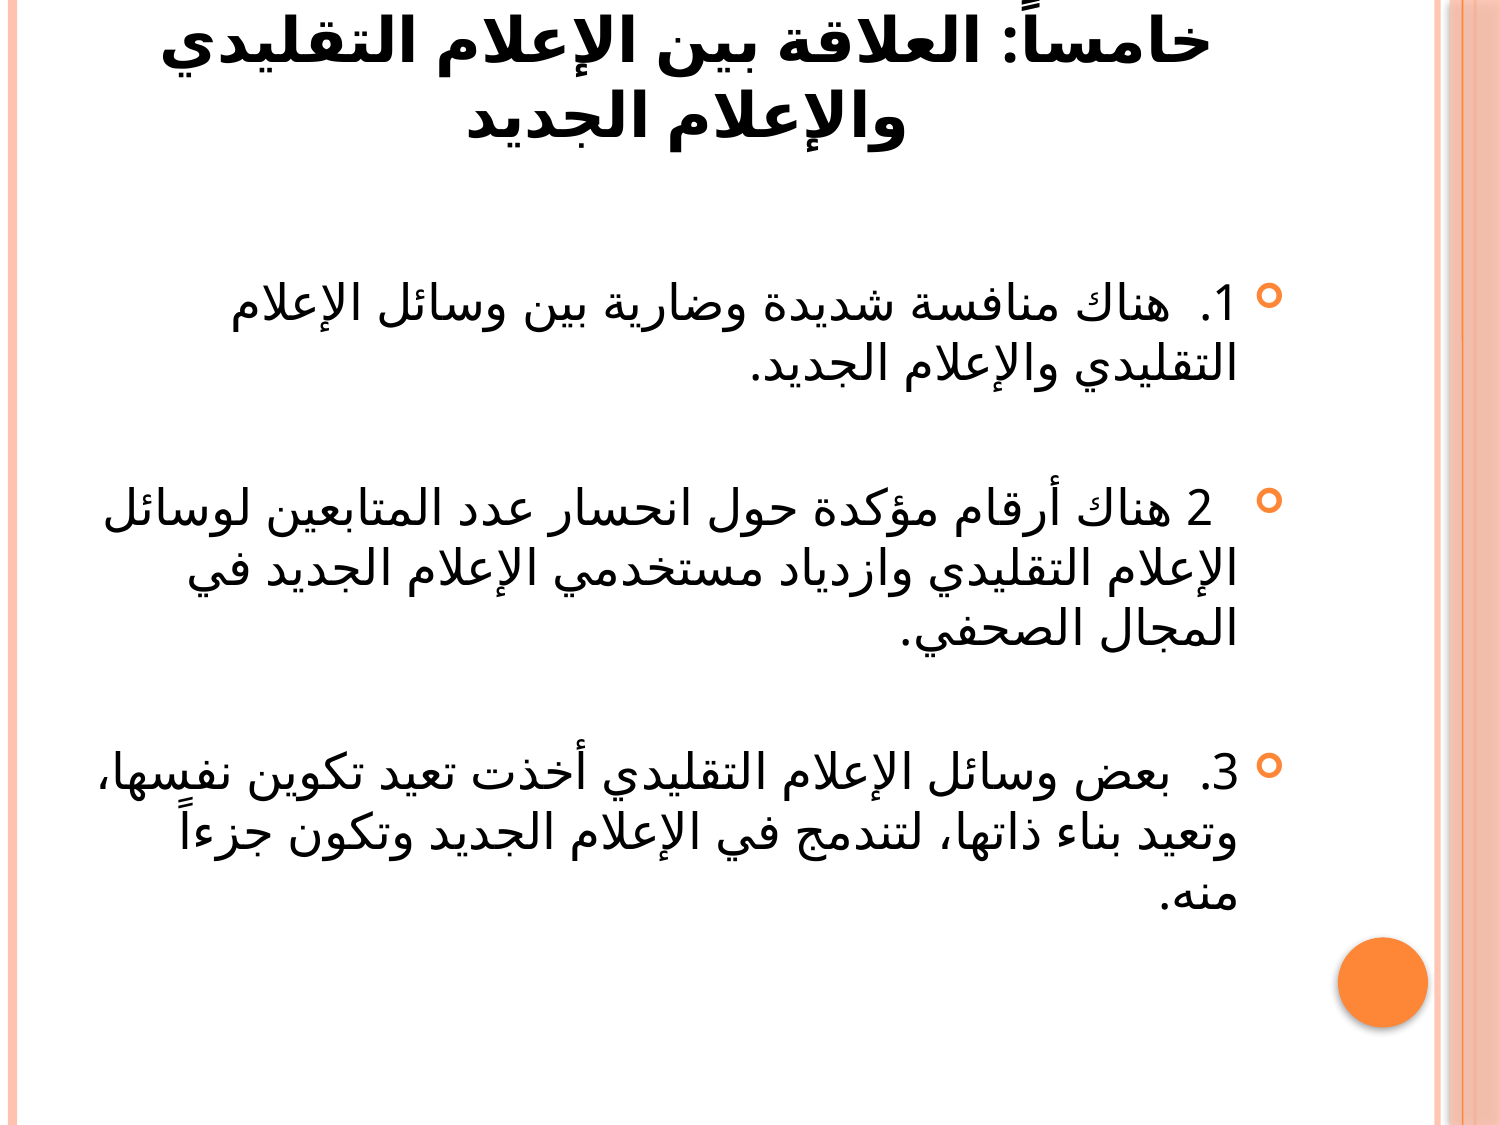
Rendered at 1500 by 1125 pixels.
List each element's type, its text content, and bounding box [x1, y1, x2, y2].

list 1. هناك منافسة شديدة وضارية بين وسائل الإعلام التقليدي والإعلام الجديد. 2 هناك أرقام مؤكدة حول انحسار عدد المتابعين لوسائل الإعلام التقليدي وازدياد مستخدمي الإعلام الجديد في المجال الصحفي. 3. بعض وسائل الإعلام التقليدي أخذت تعيد تكوين نفسها، وتعيد بناء ذاتها، لتندمج في الإعلام الجديد وتكون جزءاً منه. [75, 262, 1300, 1062]
title خامساً: العلاقة بين الإعلام التقليدي والإعلام الجديد [75, 45, 1300, 233]
